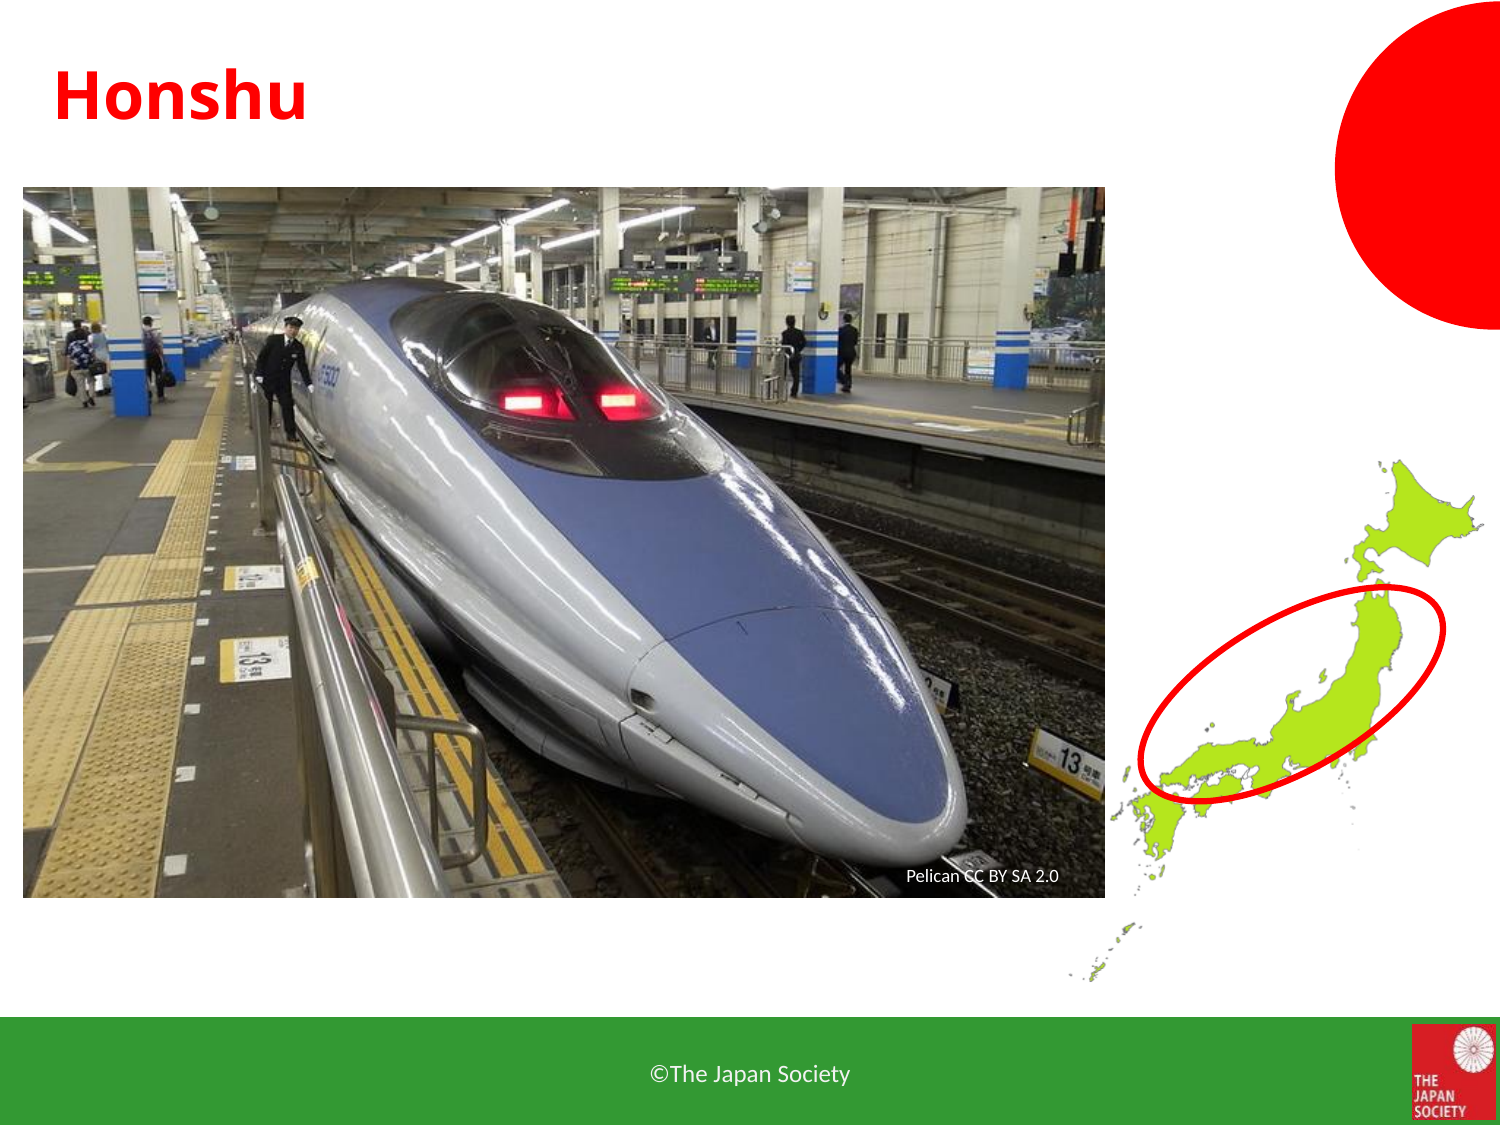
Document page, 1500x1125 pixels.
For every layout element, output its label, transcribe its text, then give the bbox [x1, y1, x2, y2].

text_box Honshu [4, 45, 358, 141]
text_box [23, 187, 1277, 898]
picture [1412, 1024, 1496, 1120]
picture [995, 455, 1495, 1005]
